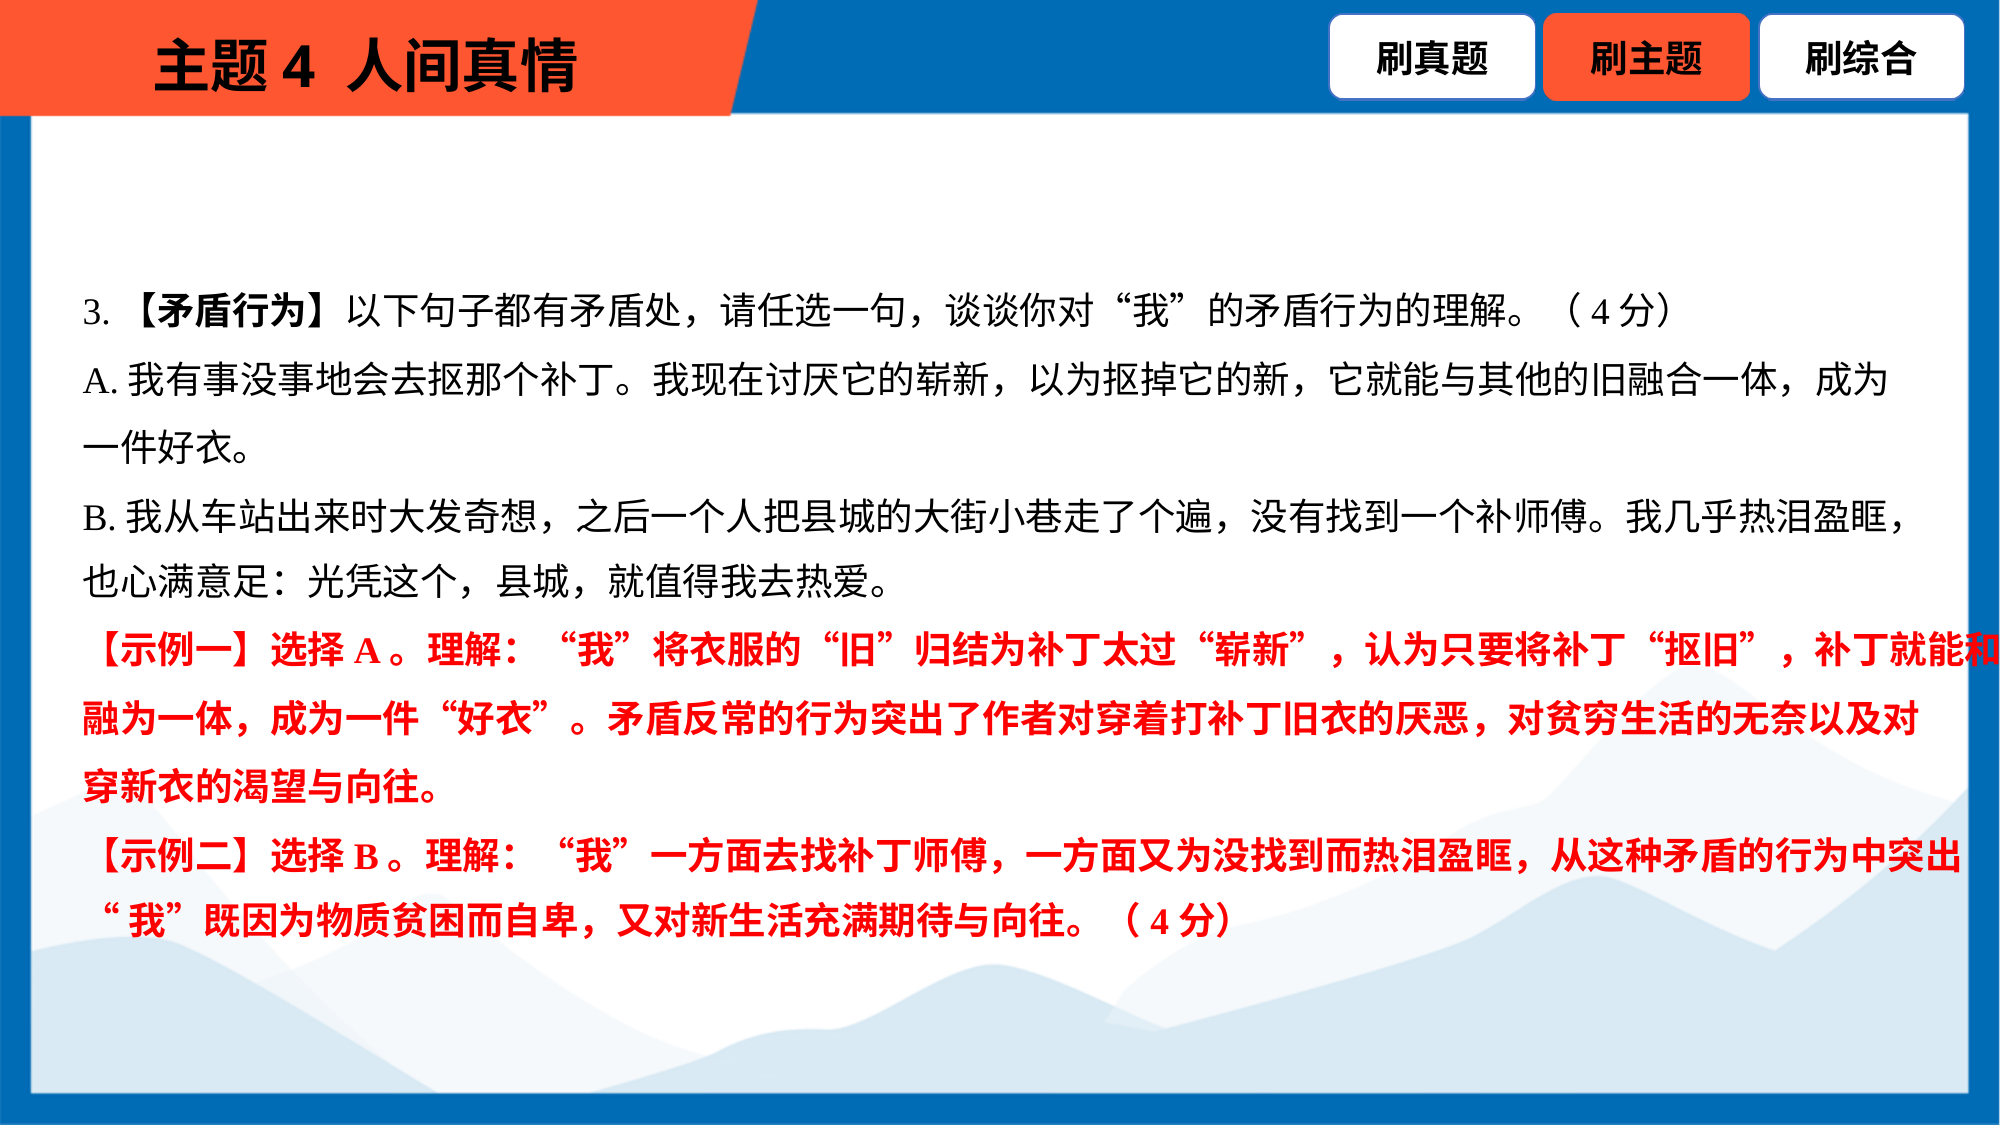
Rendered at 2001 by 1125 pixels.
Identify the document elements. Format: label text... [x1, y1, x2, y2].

picture [0, 0, 2000, 1125]
text_box 【示例一】选择A。理解：“我”将衣服的“旧”归结为补丁太过“崭新”，认为只要将补丁“抠旧”，补丁就能和旧衣 融为一体，成为一件“好衣”。矛盾反常的行为突出了作者对穿着打补丁旧衣的厌恶，对贫穷生活的无奈以及对 穿新衣的渴望与向往。 【示例二】选择B。理解：“我”一方面去找补丁师傅，一方面又为没找到而热泪盈眶，从这种矛盾的行为中突出 “我”既因为物质贫困而自卑，又对新生活充满期待与向往。（4分） [82, 602, 1917, 936]
text_box 3.【矛盾行为】以下句子都有矛盾处，请任选一句，谈谈你对“我”的矛盾行为的理解。（4分） A.我有事没事地会去抠那个补丁。我现在讨厌它的崭新，以为抠掉它的新，它就能与其他的旧融合一体，成为 一件好衣。 B.我从车站出来时大发奇想，之后一个人把县城的大街小巷走了个遍，没有找到一个补师傅。我几乎热泪盈眶， 也心满意足：光凭这个，县城，就值得我去热爱。 [82, 263, 1917, 596]
